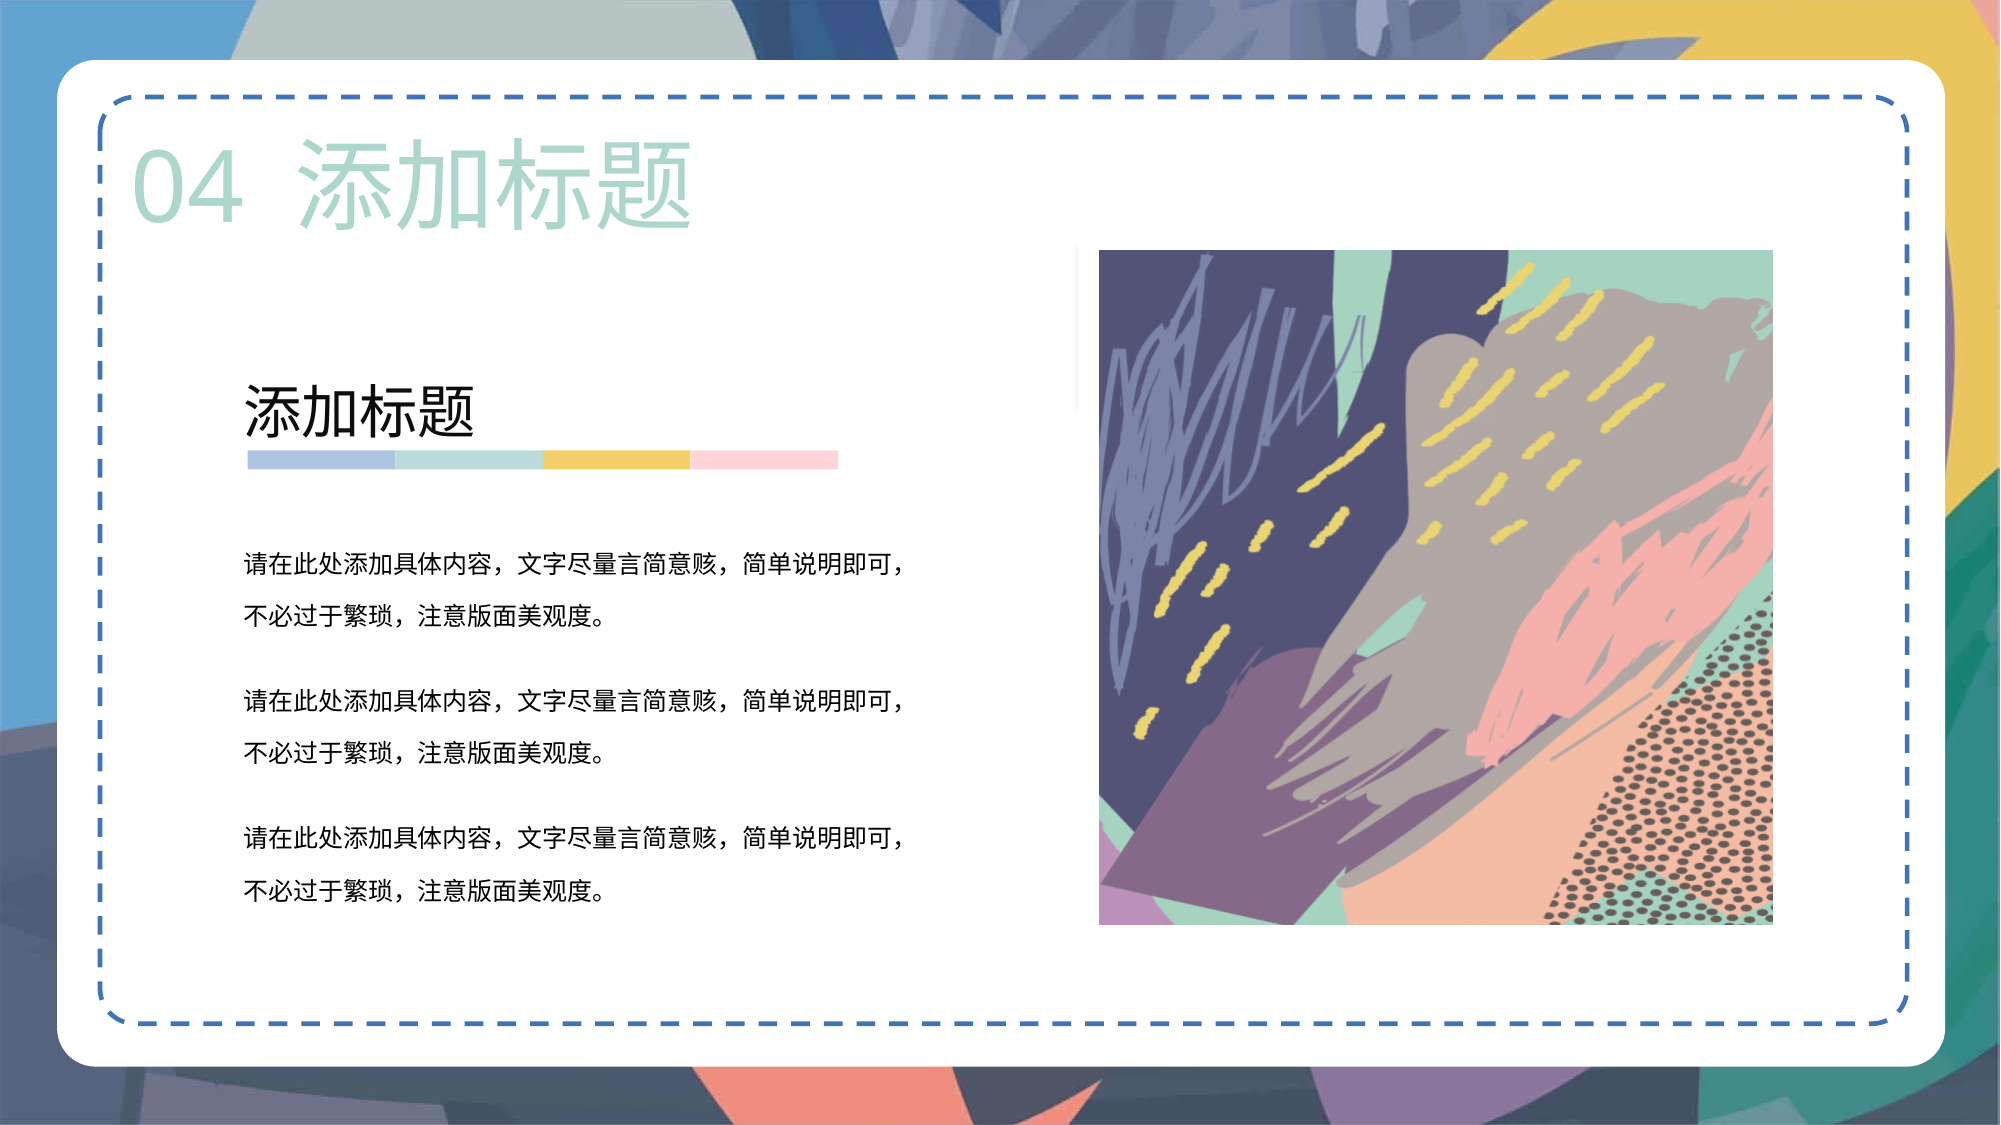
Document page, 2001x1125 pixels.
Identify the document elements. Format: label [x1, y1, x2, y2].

picture [0, 0, 2000, 1125]
text_box [57, 60, 1946, 1067]
